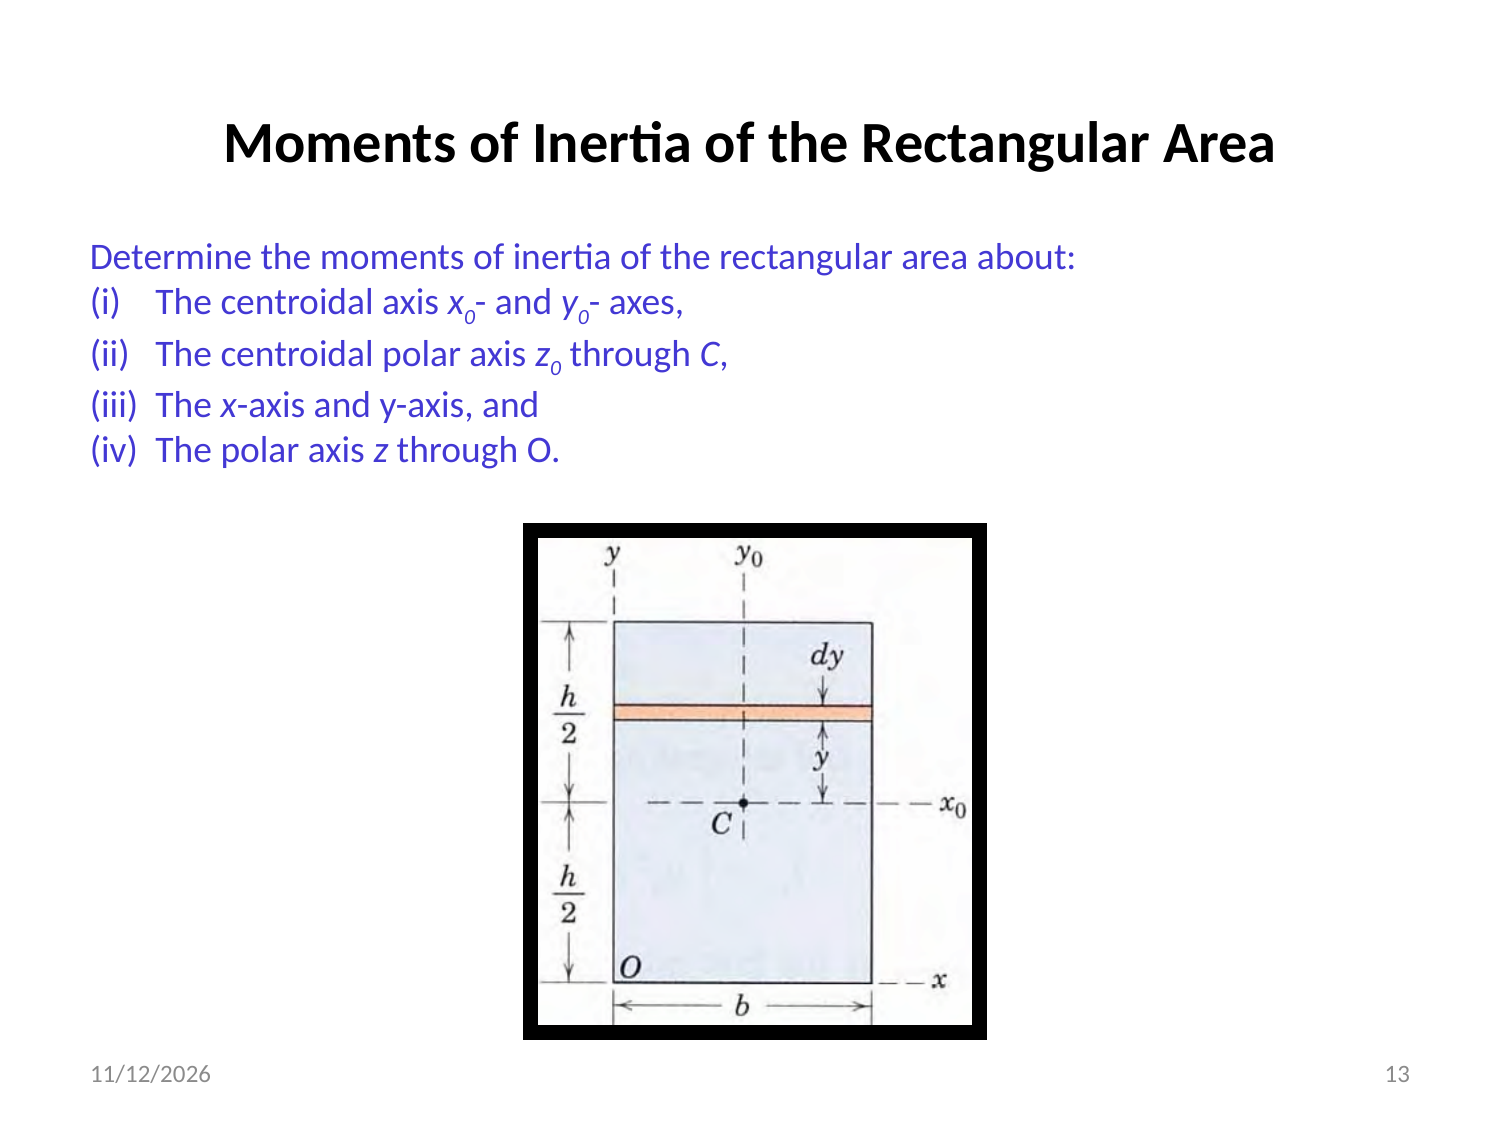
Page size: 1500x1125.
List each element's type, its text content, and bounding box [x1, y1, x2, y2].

picture [537, 537, 973, 1026]
slide_number 13 [1074, 1042, 1425, 1103]
title Moments of Inertia of the Rectangular Area [75, 45, 1425, 233]
text_box Determine the moments of inertia of the rectangular area about: The centroidal axis x0- and y0- axes, The centroidal polar axis z0 through C, The x-axis and y-axis, and The polar axis z through O. [75, 224, 1375, 477]
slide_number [75, 1042, 425, 1103]
